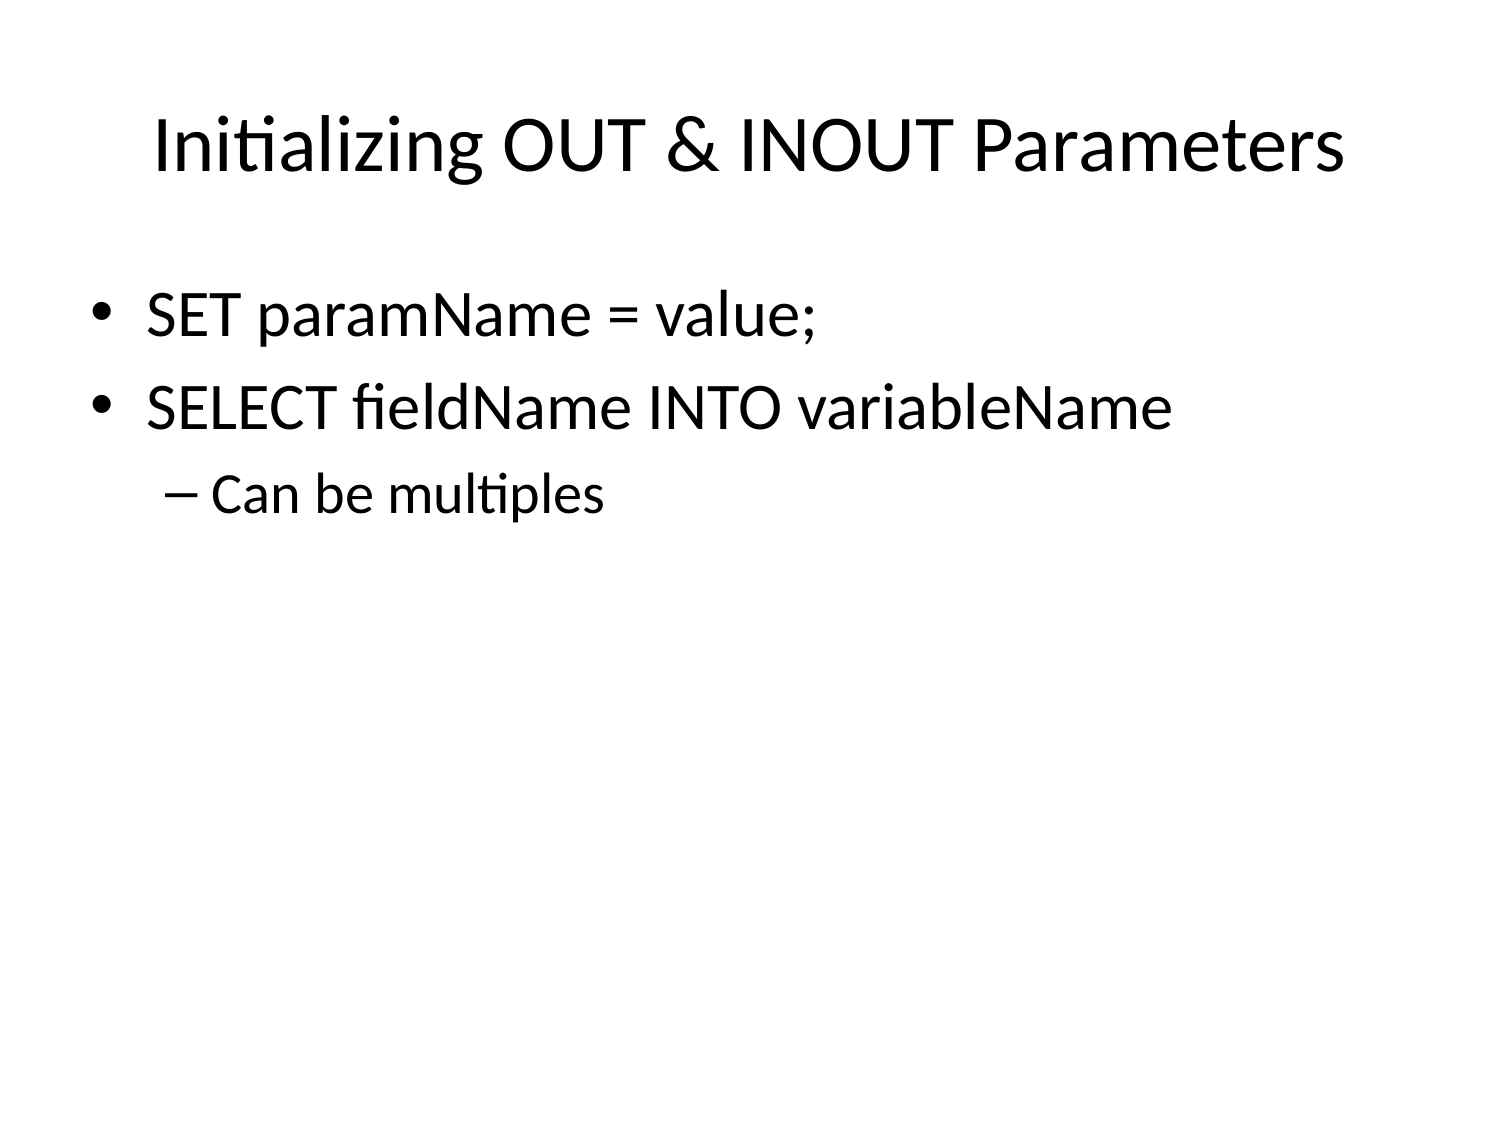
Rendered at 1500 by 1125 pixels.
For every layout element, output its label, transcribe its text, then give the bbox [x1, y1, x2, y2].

list SET paramName = value; SELECT fieldName INTO variableName Can be multiples [75, 262, 1425, 1005]
title Initializing OUT & INOUT Parameters [75, 45, 1425, 233]
